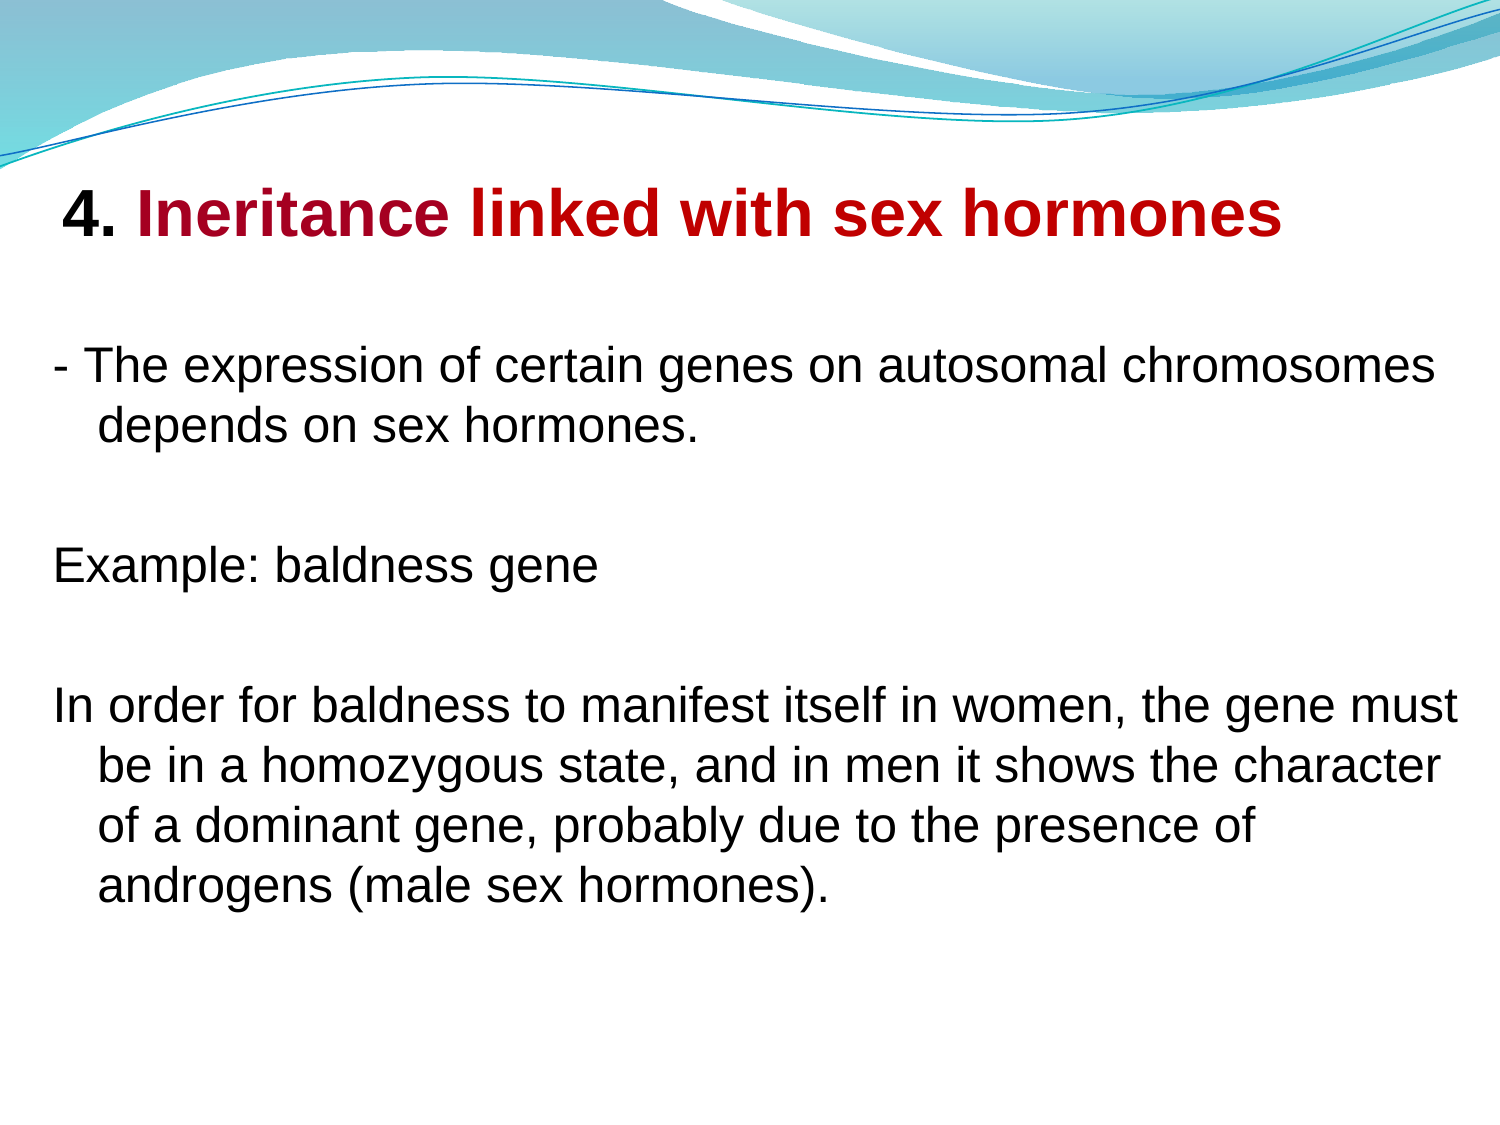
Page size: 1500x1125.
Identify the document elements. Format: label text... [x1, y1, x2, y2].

title 4. Ineritance linked with sex hormones [62, 62, 1413, 250]
list - The expression of certain genes on autosomal chromosomes depends on sex hormones. Example: baldness gene In order for baldness to manifest itself in women, the gene must be in a homozygous state, and in men it shows the character of a dominant gene, probably due to the presence of androgens (male sex hormones). [37, 324, 1500, 1038]
